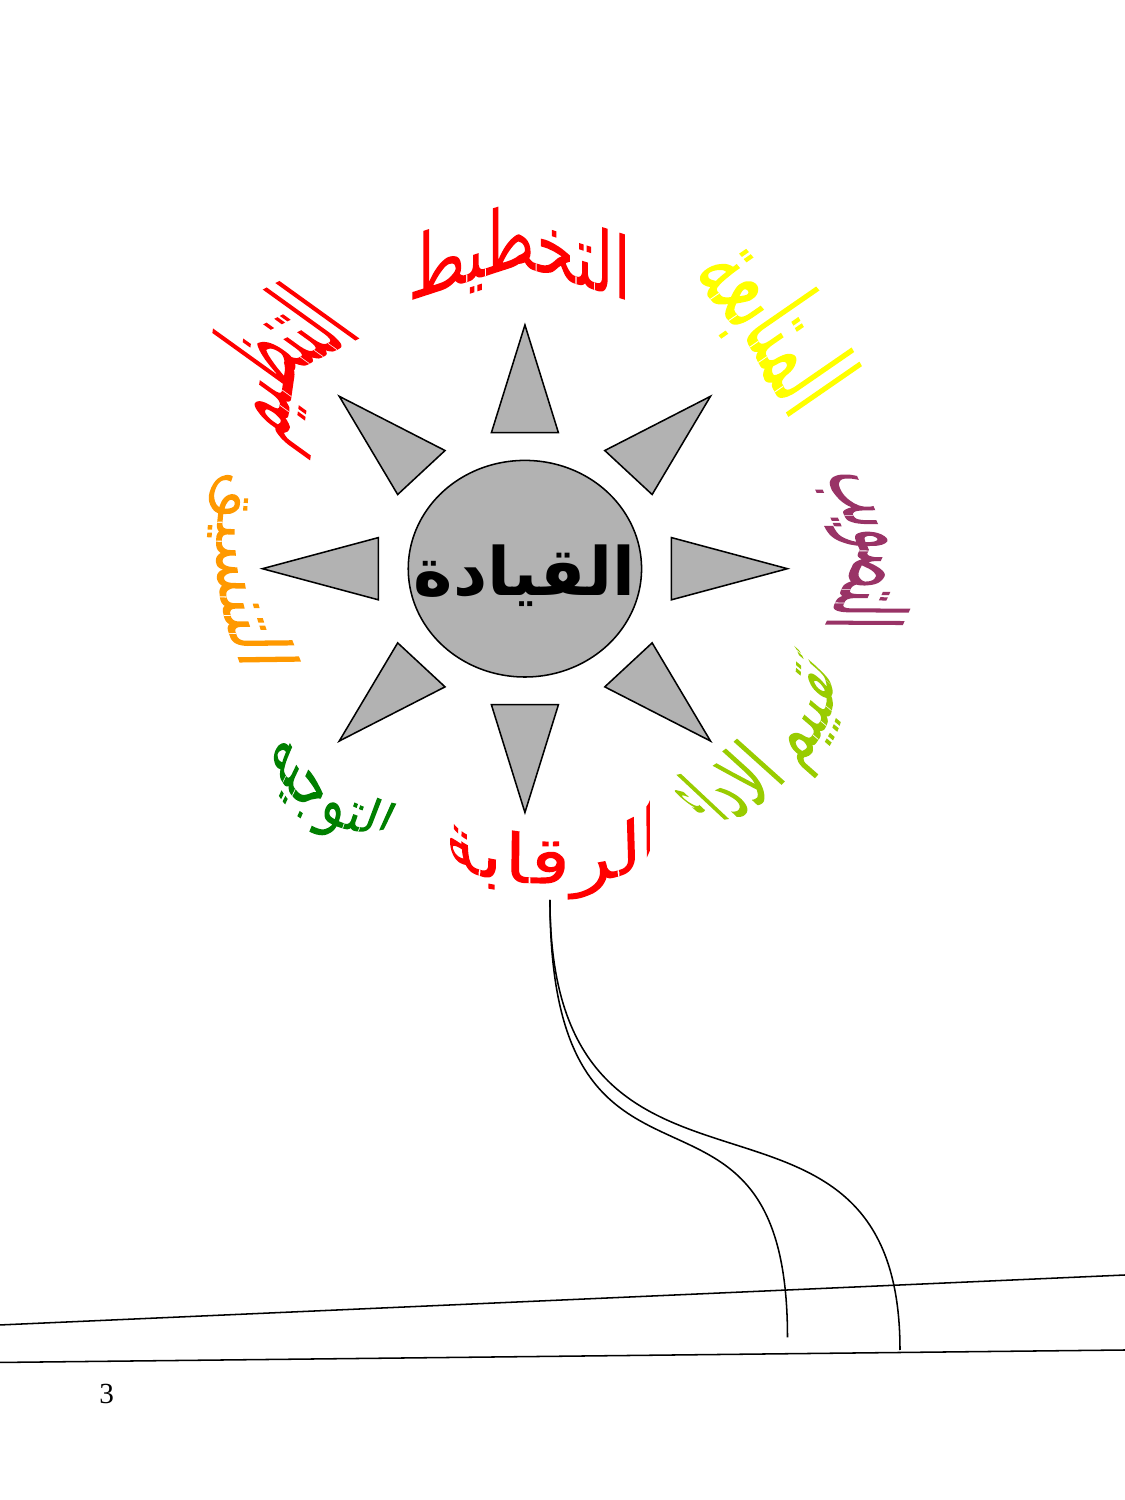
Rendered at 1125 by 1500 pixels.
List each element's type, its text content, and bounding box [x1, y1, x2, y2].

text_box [449, 999, 888, 1238]
text_box القيادة [339, 642, 446, 742]
text_box القيادة [262, 537, 379, 600]
text_box القيادة [671, 537, 788, 600]
text_box القيادة [491, 704, 559, 813]
text_box القيادة [604, 642, 711, 742]
text_box القيادة [408, 536, 642, 678]
chart [210, 99, 951, 527]
slide_number 3 [84, 1366, 319, 1467]
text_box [499, 949, 951, 1301]
